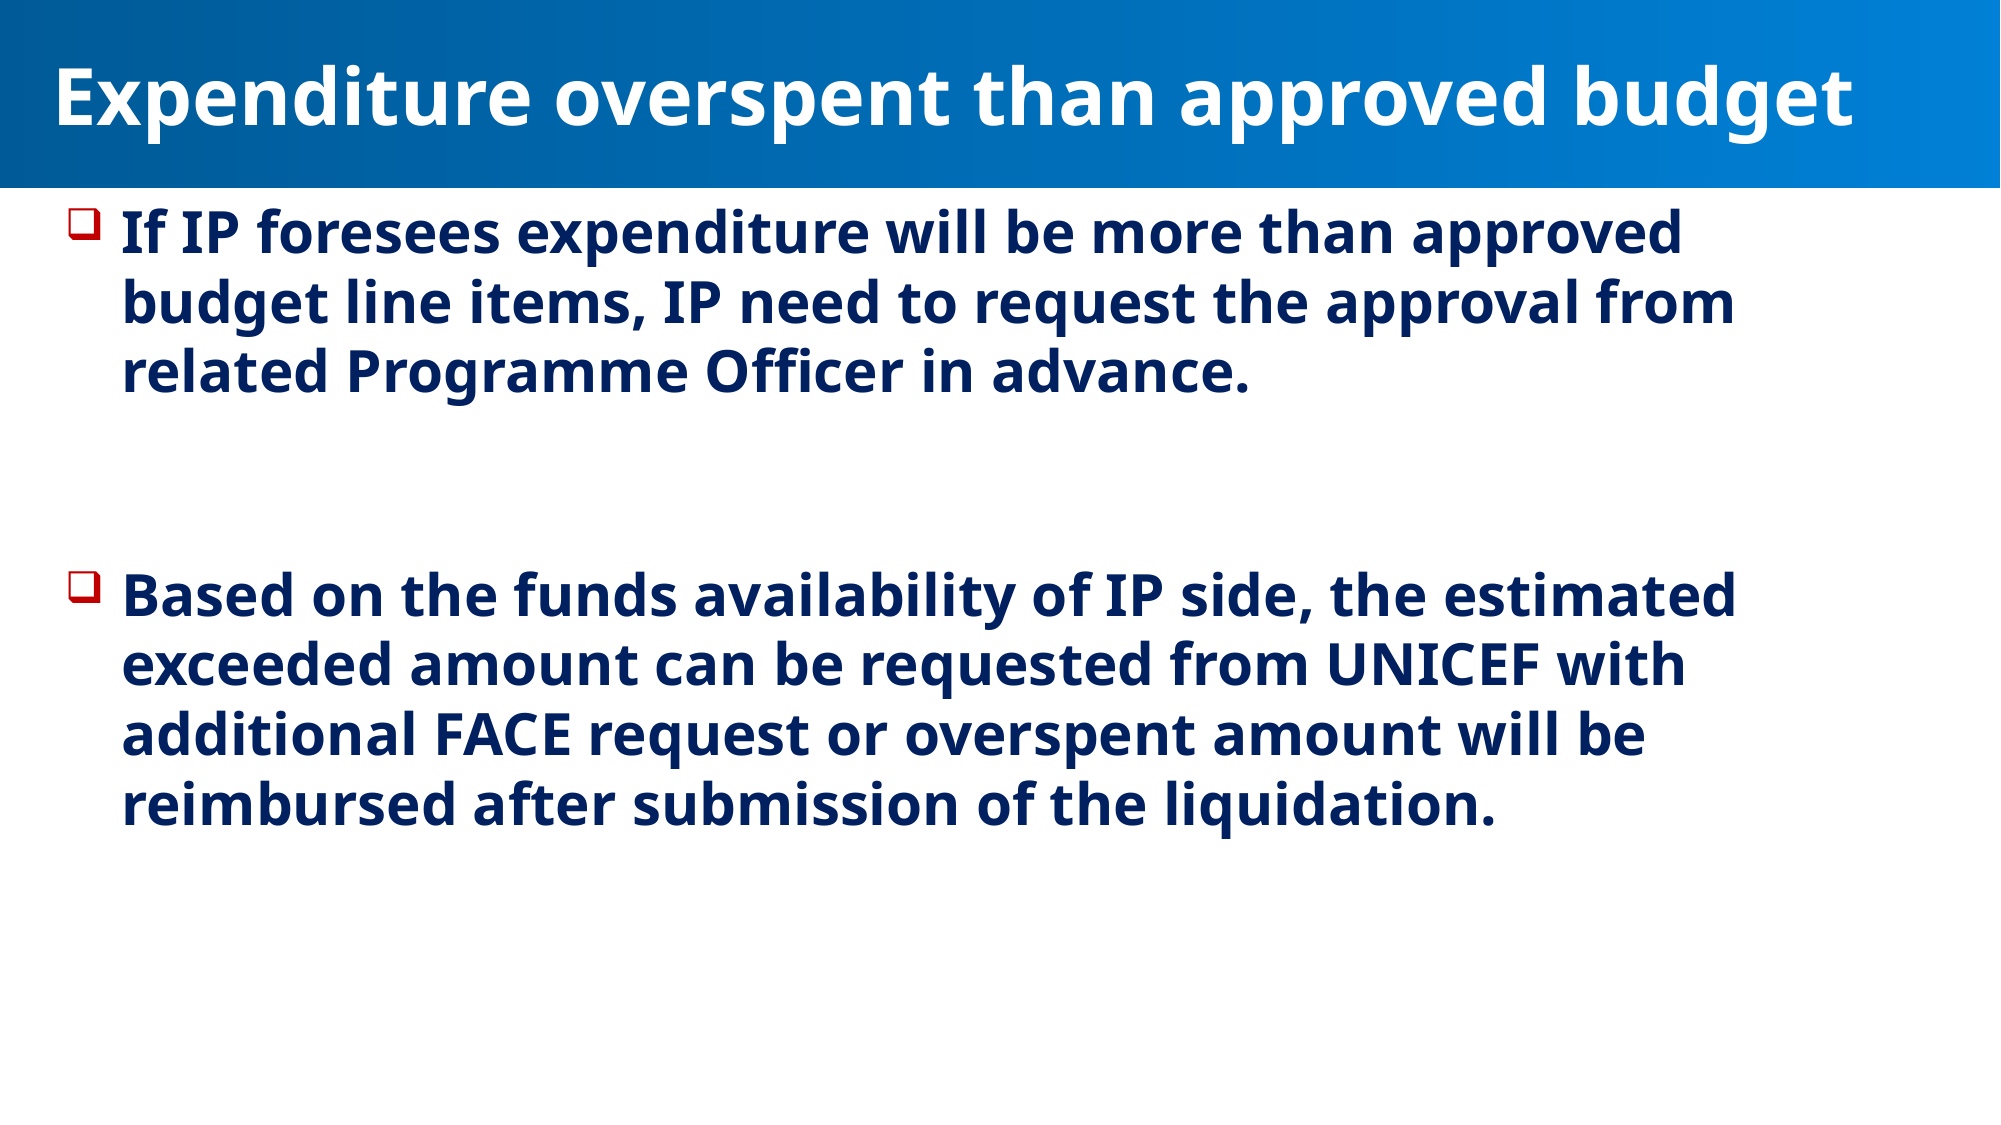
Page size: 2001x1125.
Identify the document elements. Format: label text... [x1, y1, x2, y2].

title Expenditure overspent than approved budget [0, 0, 2000, 191]
list If IP foresees expenditure will be more than approved budget line items, IP need to request the approval from related Programme Officer in advance. Based on the funds availability of IP side, the estimated exceeded amount can be requested from UNICEF with additional FACE request or overspent amount will be reimbursed after submission of the liquidation. [50, 191, 1917, 1000]
